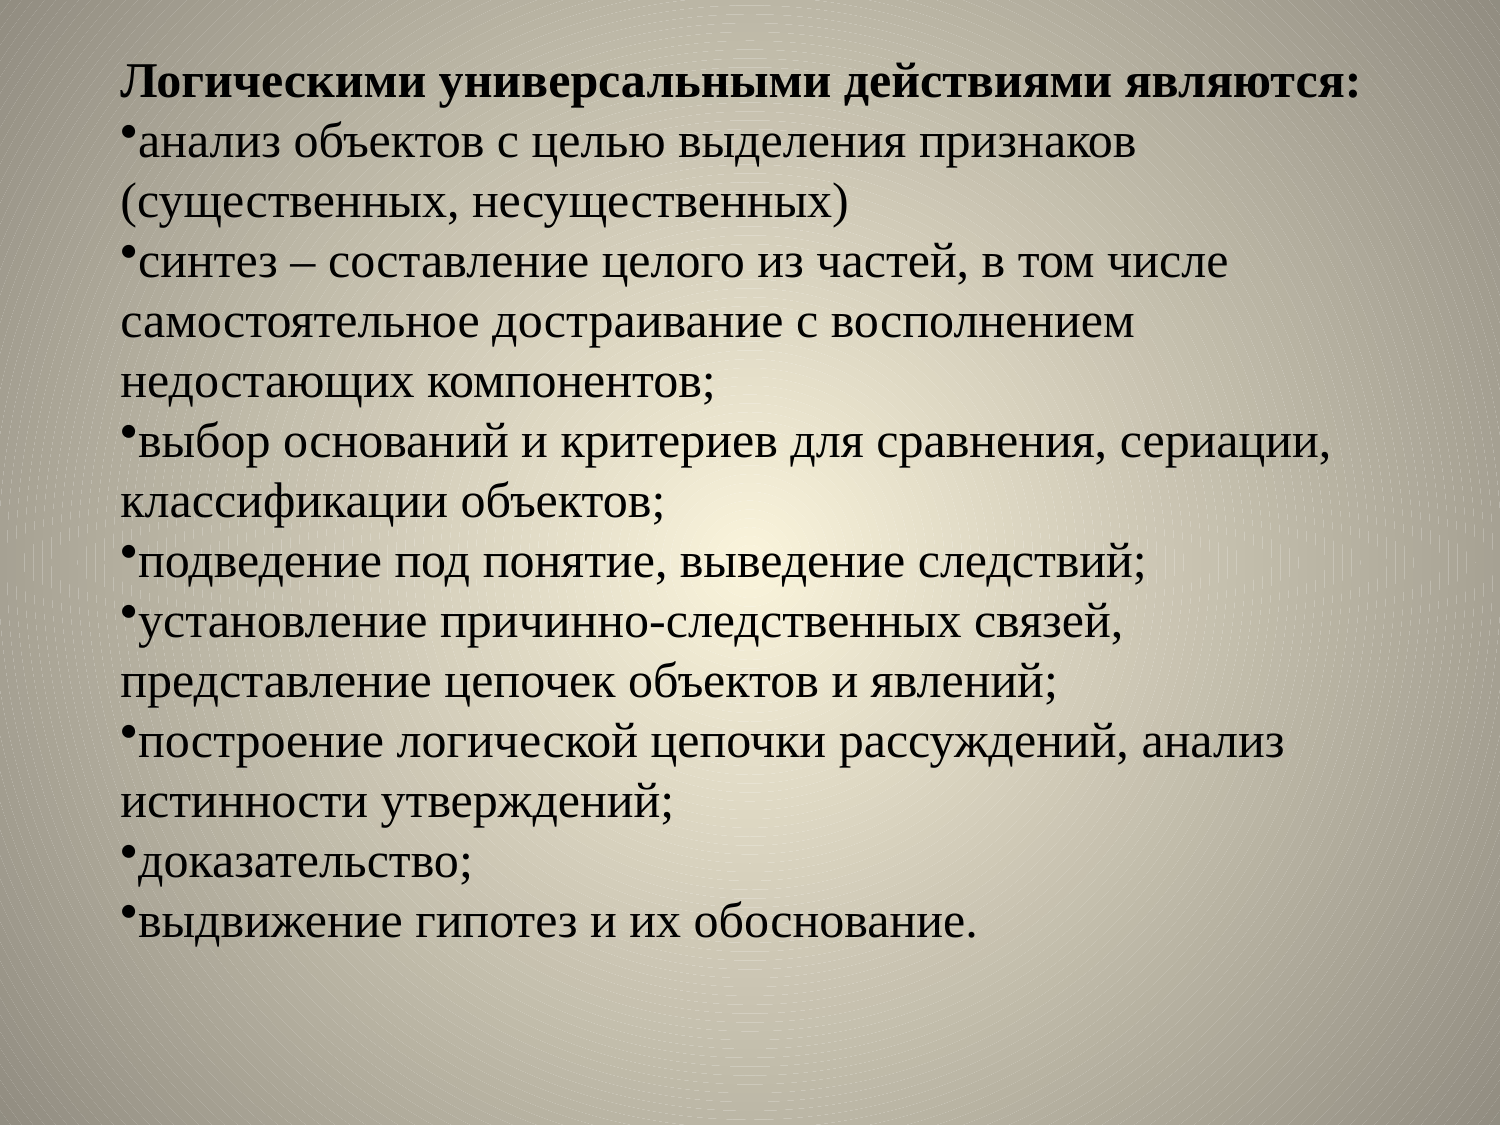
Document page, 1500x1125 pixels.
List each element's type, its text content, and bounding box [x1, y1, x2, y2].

text_box Логическими универсальными действиями являются: анализ объектов с целью выделения признаков (существенных, несущественных) синтез – составление целого из частей, в том числе самостоятельное достраивание с восполнением недостающих компонентов; выбор оснований и критериев для сравнения, сериации, классификации объектов; подведение под понятие, выведение следствий; установление причинно-следственных связей, представление цепочек объектов и явлений; построение логической цепочки рассуждений, анализ истинности утверждений; доказательство; выдвижение гипотез и их обоснование. [105, 39, 1430, 1000]
